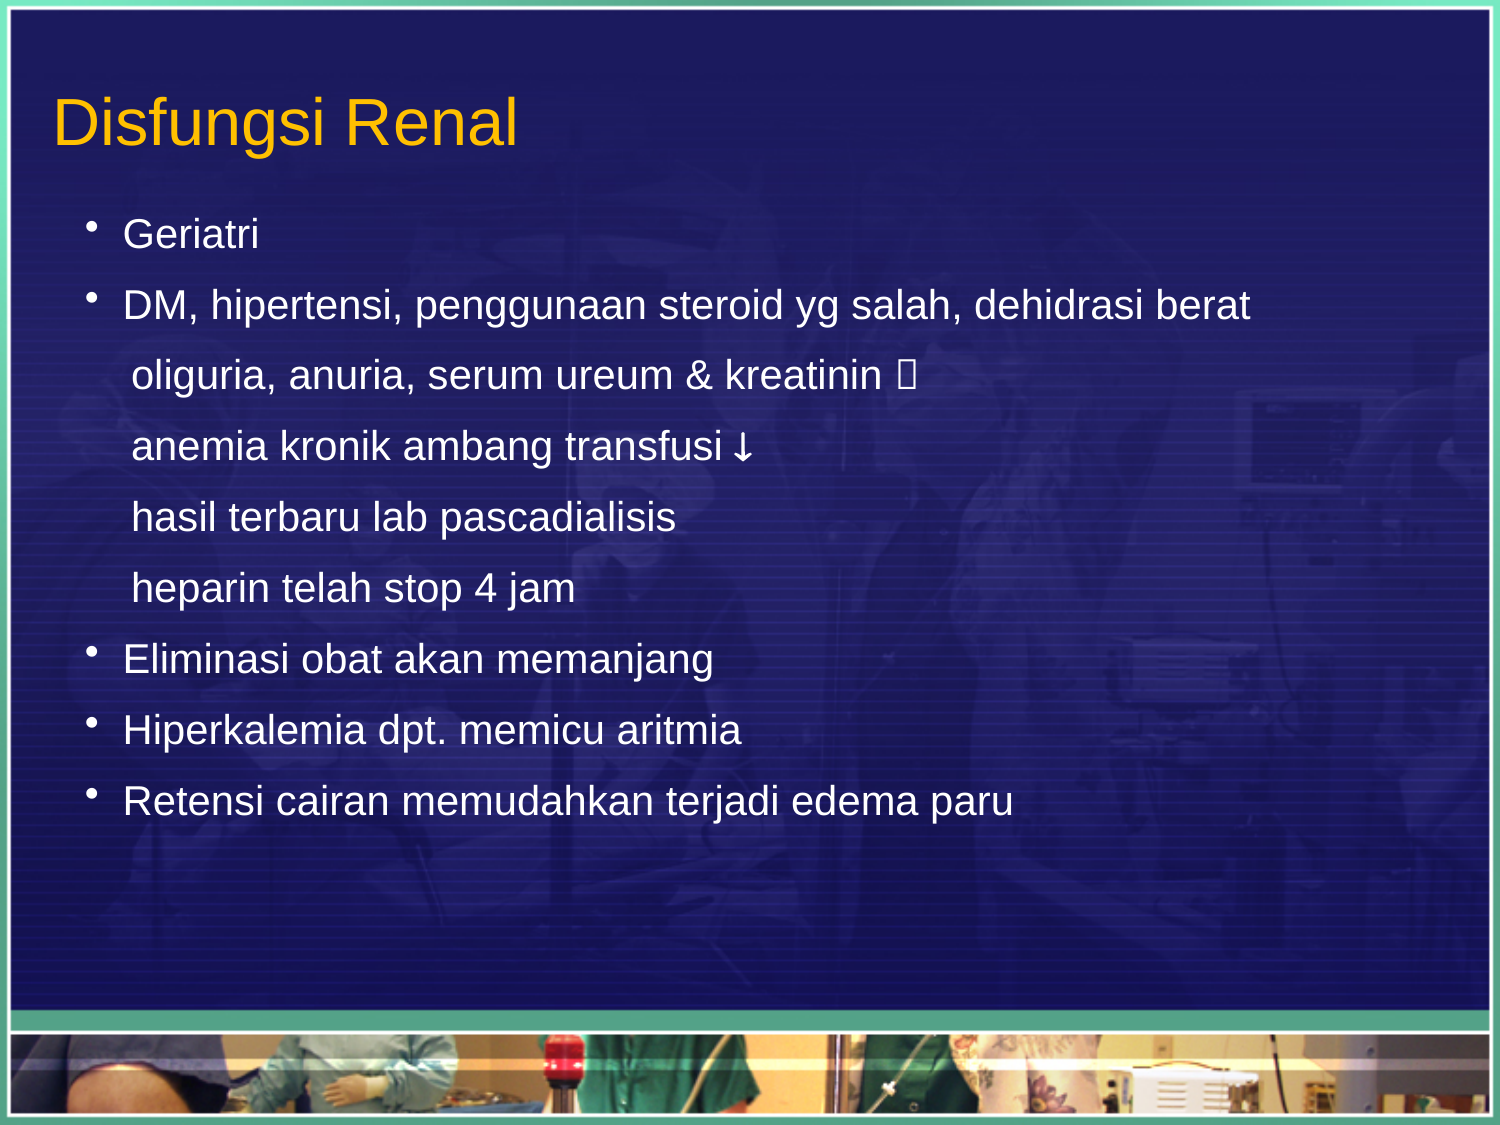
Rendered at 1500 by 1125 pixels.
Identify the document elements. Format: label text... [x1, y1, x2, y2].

text_box Geriatri DM, hipertensi, penggunaan steroid yg salah, dehidrasi berat oliguria, anuria, serum ureum & kreatinin  anemia kronik ambang transfusi  hasil terbaru lab pascadialisis heparin telah stop 4 jam Eliminasi obat akan memanjang Hiperkalemia dpt. memicu aritmia Retensi cairan memudahkan terjadi edema paru [70, 199, 1433, 831]
title Disfungsi Renal [37, 37, 1463, 200]
picture [0, 0, 1500, 1125]
